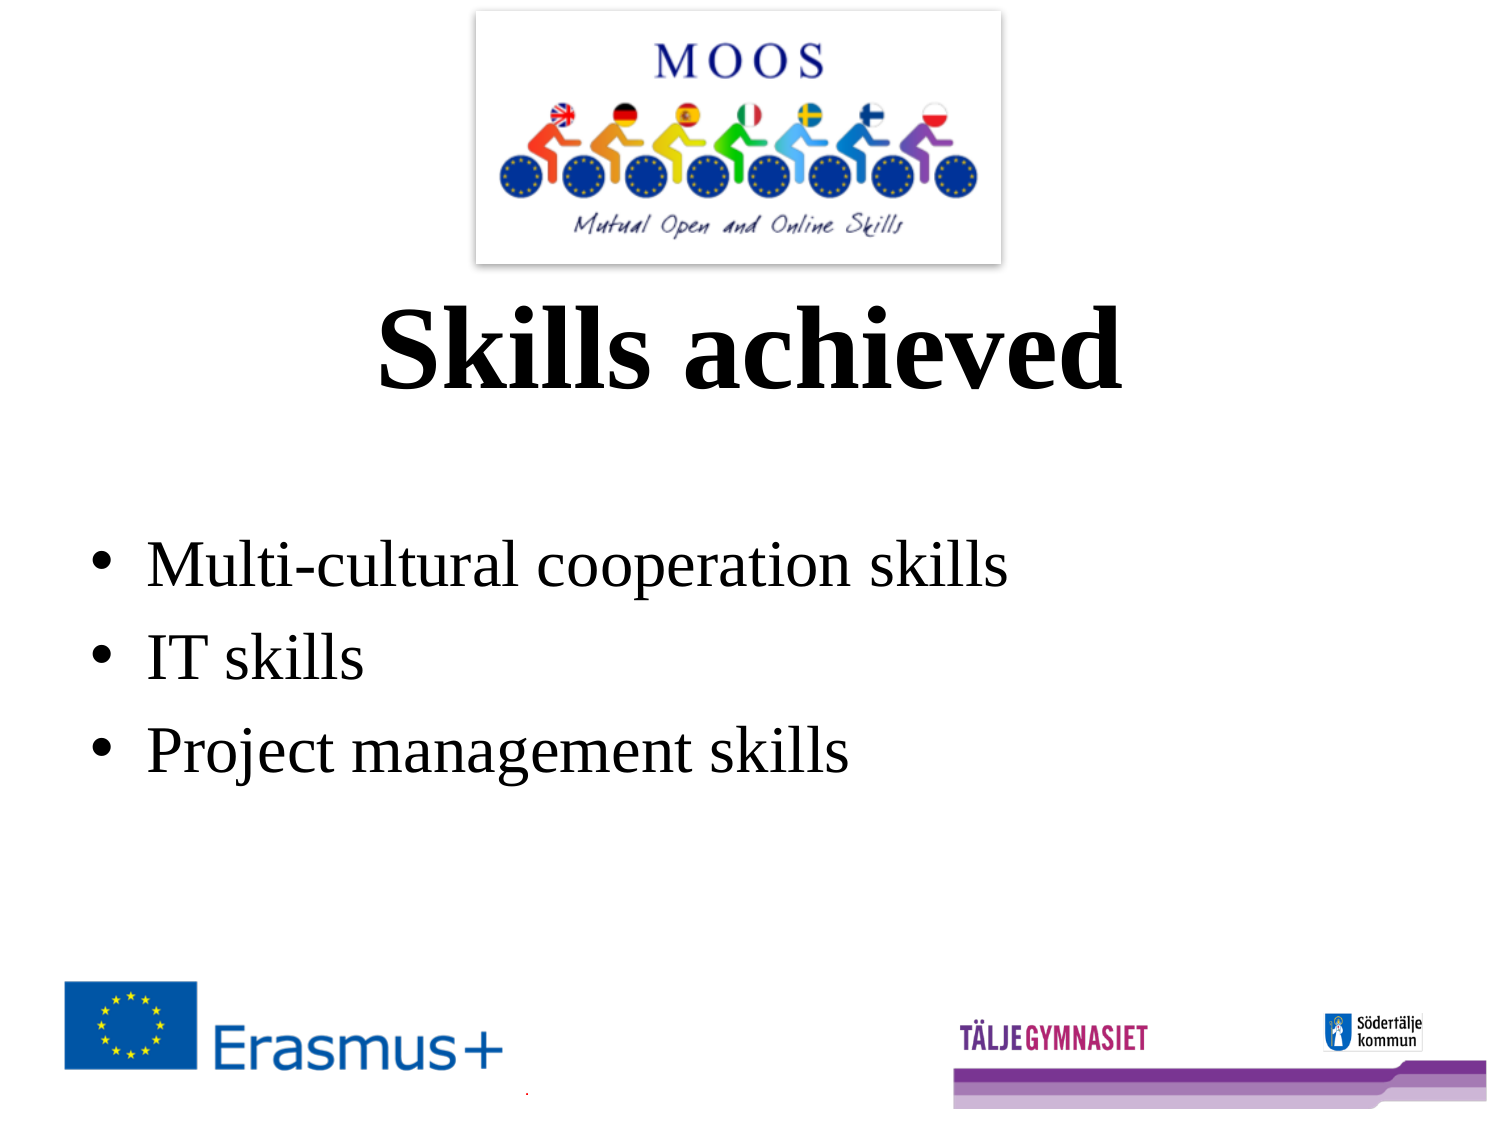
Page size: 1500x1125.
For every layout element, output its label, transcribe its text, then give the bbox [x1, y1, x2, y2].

picture [489, 25, 987, 251]
picture [950, 1013, 1492, 1125]
list Skills achieved Multi-cultural cooperation skills IT skills Project management skills [75, 262, 1425, 1005]
picture [39, 956, 528, 1096]
